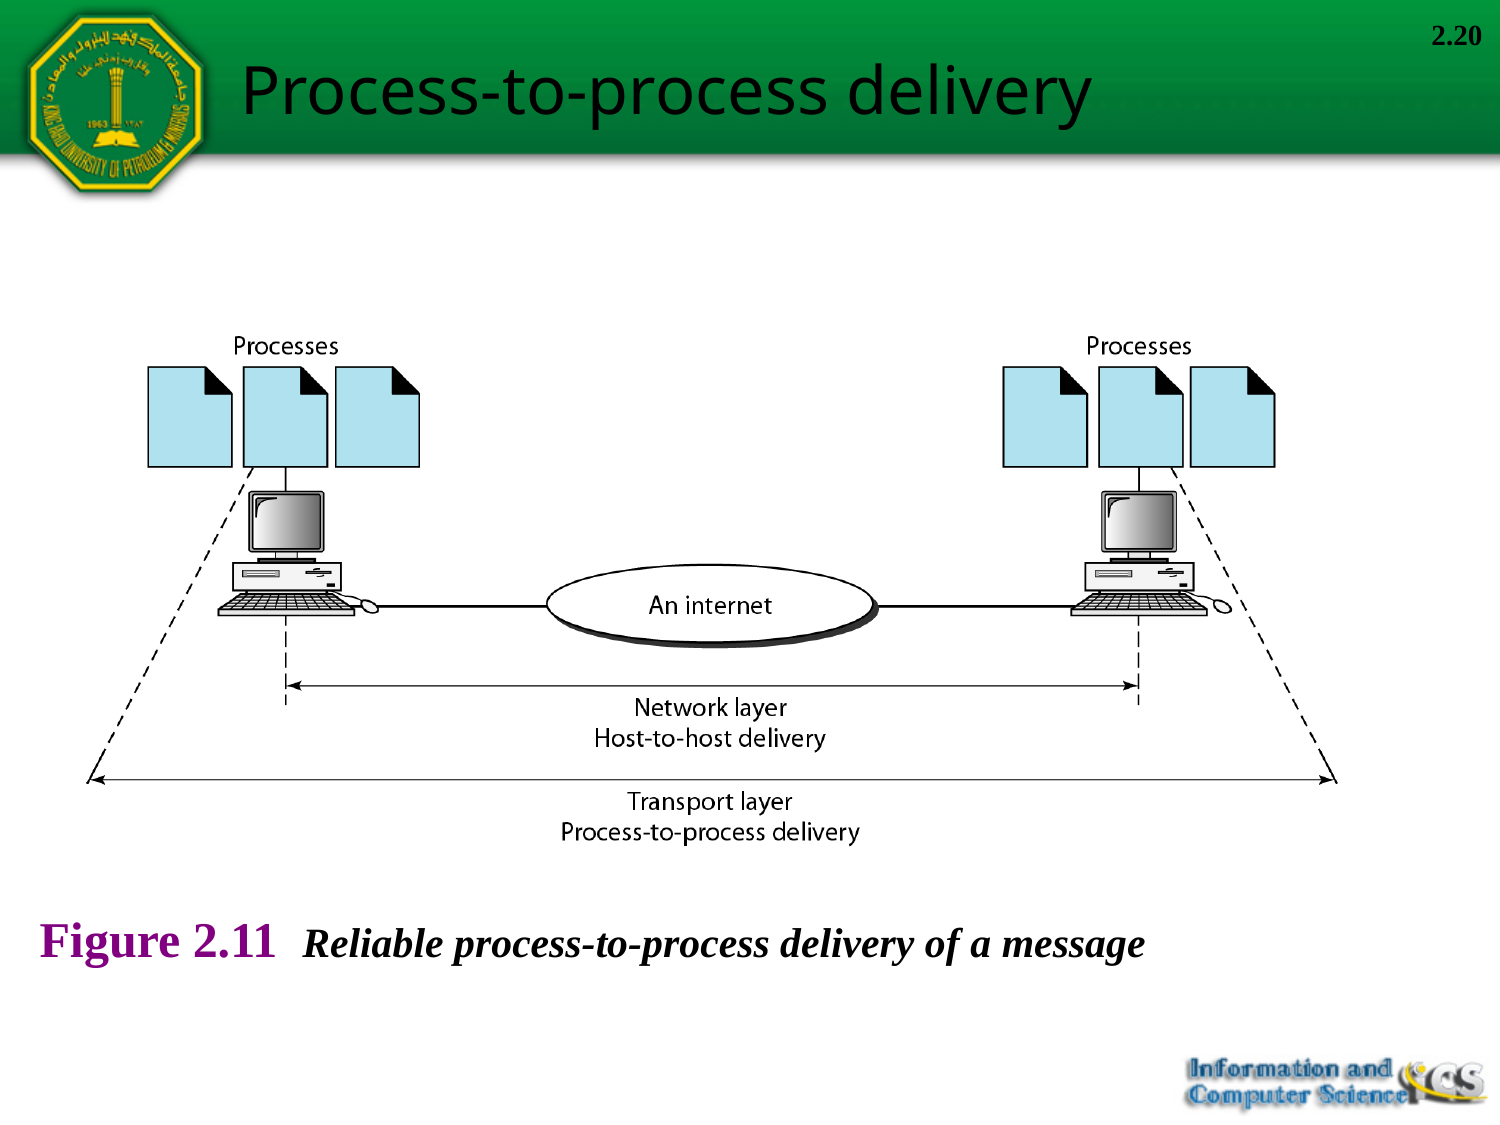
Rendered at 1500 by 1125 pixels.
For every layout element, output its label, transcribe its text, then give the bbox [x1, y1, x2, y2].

title Process-to-process delivery [225, 24, 1475, 150]
slide_number 2.20 [1400, 4, 1498, 65]
text_box Figure 2.11 Reliable process-to-process delivery of a message [24, 899, 1162, 975]
picture [0, 0, 1500, 1125]
